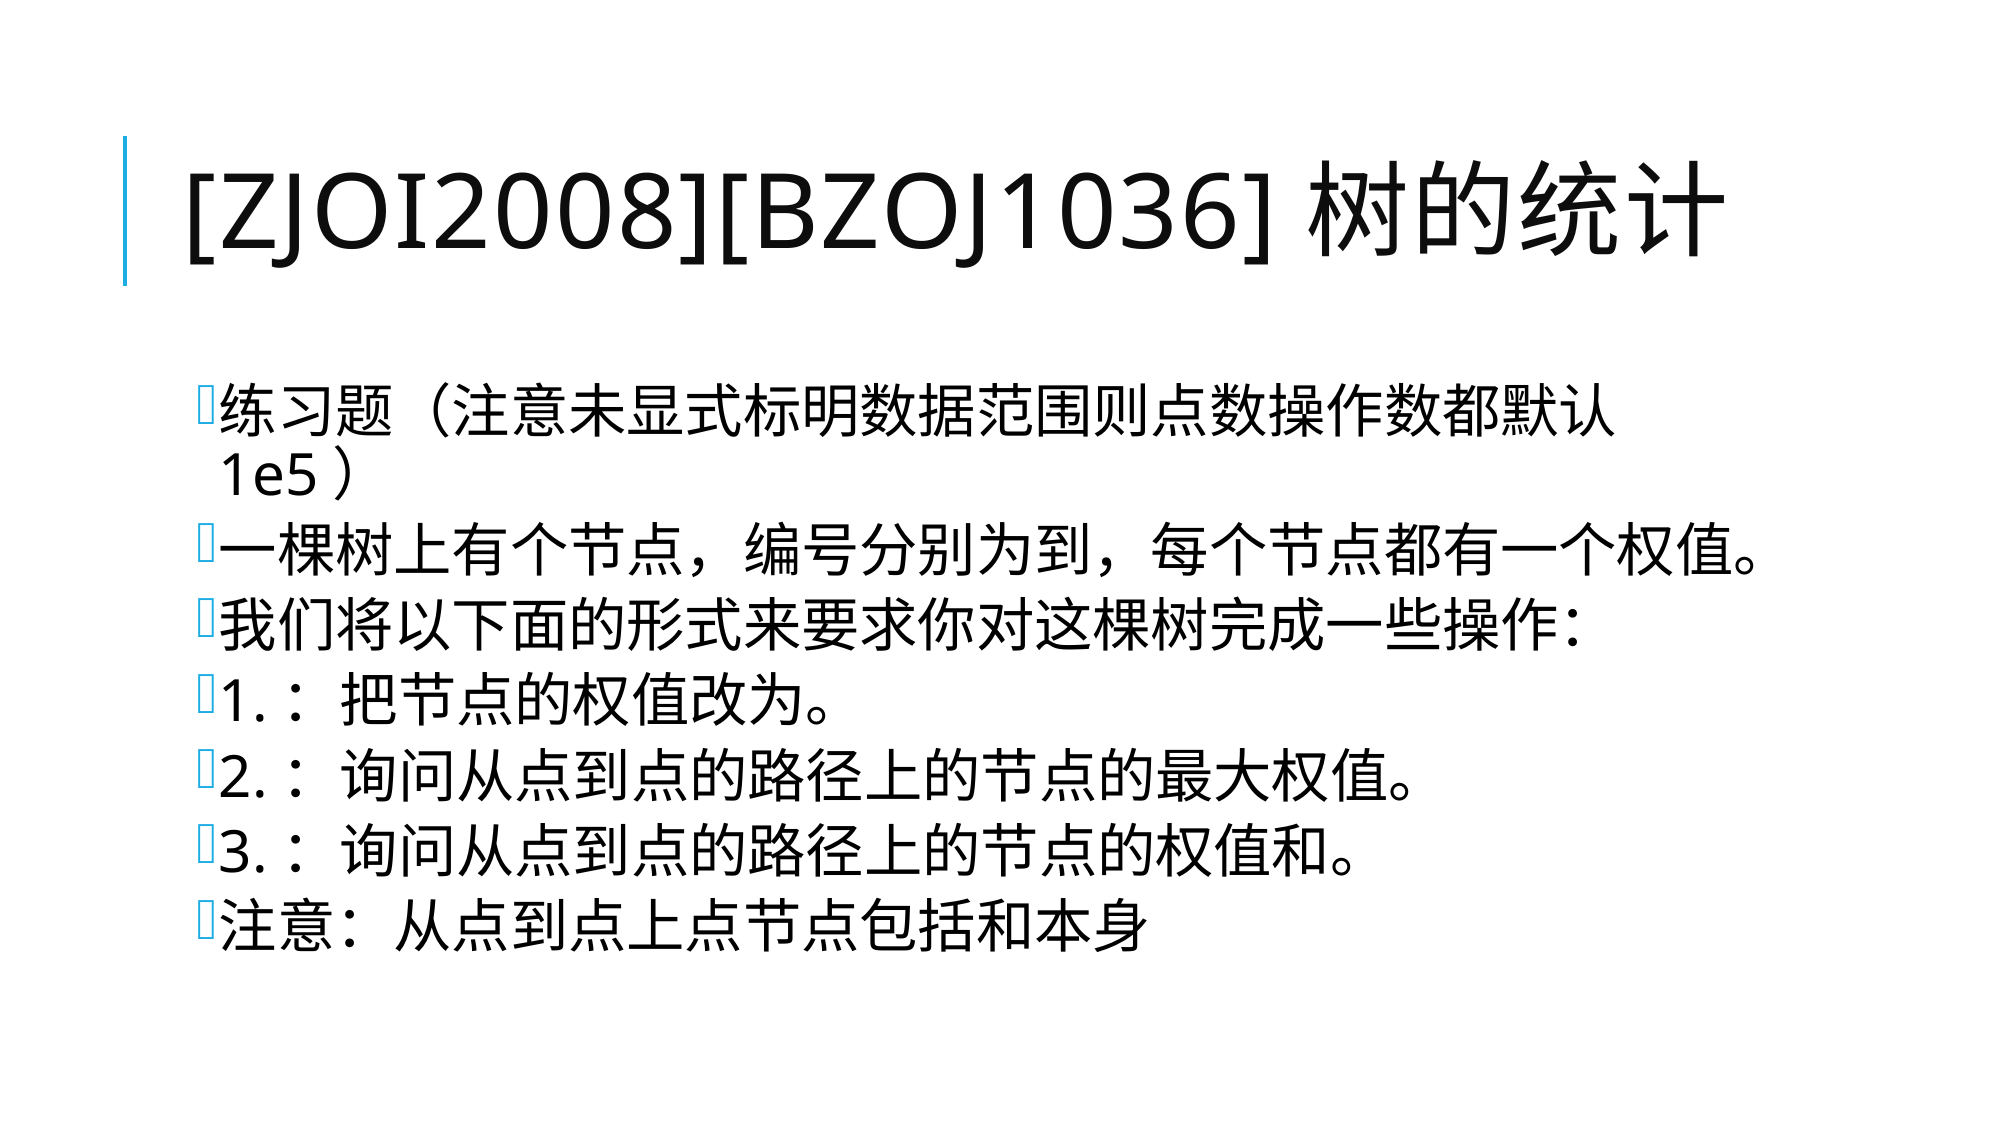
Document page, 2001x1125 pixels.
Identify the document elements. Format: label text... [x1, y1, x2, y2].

title [ZJOI2008][BZOJ1036]树的统计 [168, 96, 1763, 342]
